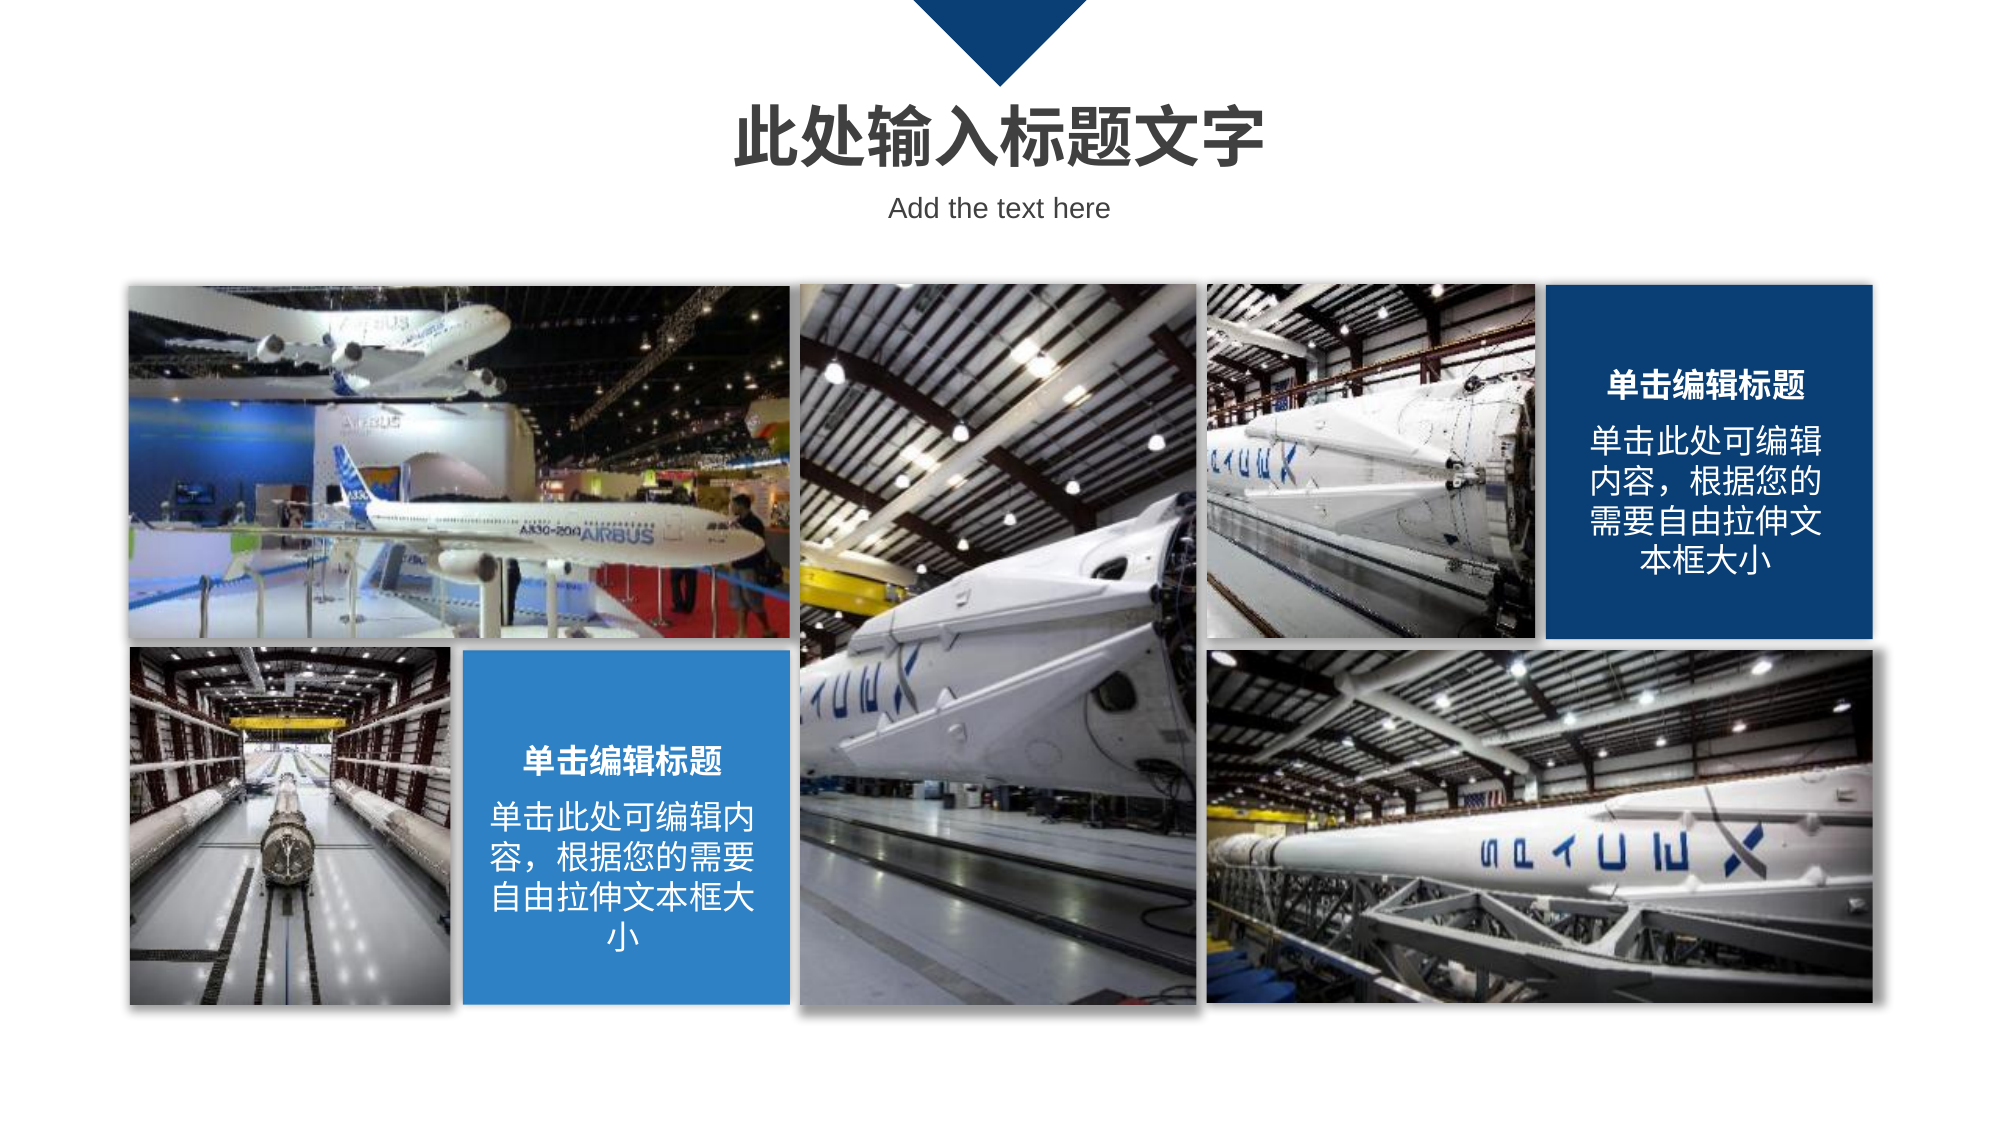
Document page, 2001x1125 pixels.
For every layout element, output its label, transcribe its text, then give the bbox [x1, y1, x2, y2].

text_box [462, 781, 791, 1006]
text_box [1548, 404, 1874, 640]
picture [128, 286, 790, 638]
text_box [1547, 284, 1874, 363]
picture [1206, 650, 1873, 1003]
text_box 单击此处可编辑内容，根据您的需要自由拉伸文本框大小 [1582, 419, 1830, 580]
text_box [462, 651, 791, 740]
text_box Add the text here [403, 186, 1597, 233]
text_box 此处输入标题文字 [403, 96, 1597, 183]
picture [1206, 284, 1536, 638]
picture [799, 284, 1197, 1005]
text_box 单击此处可编辑内容，根据您的需要自由拉伸文本框大小 [489, 796, 756, 956]
text_box 单击编辑标题 [462, 740, 792, 781]
text_box 单击编辑标题 [1549, 363, 1898, 404]
picture [129, 647, 451, 1005]
